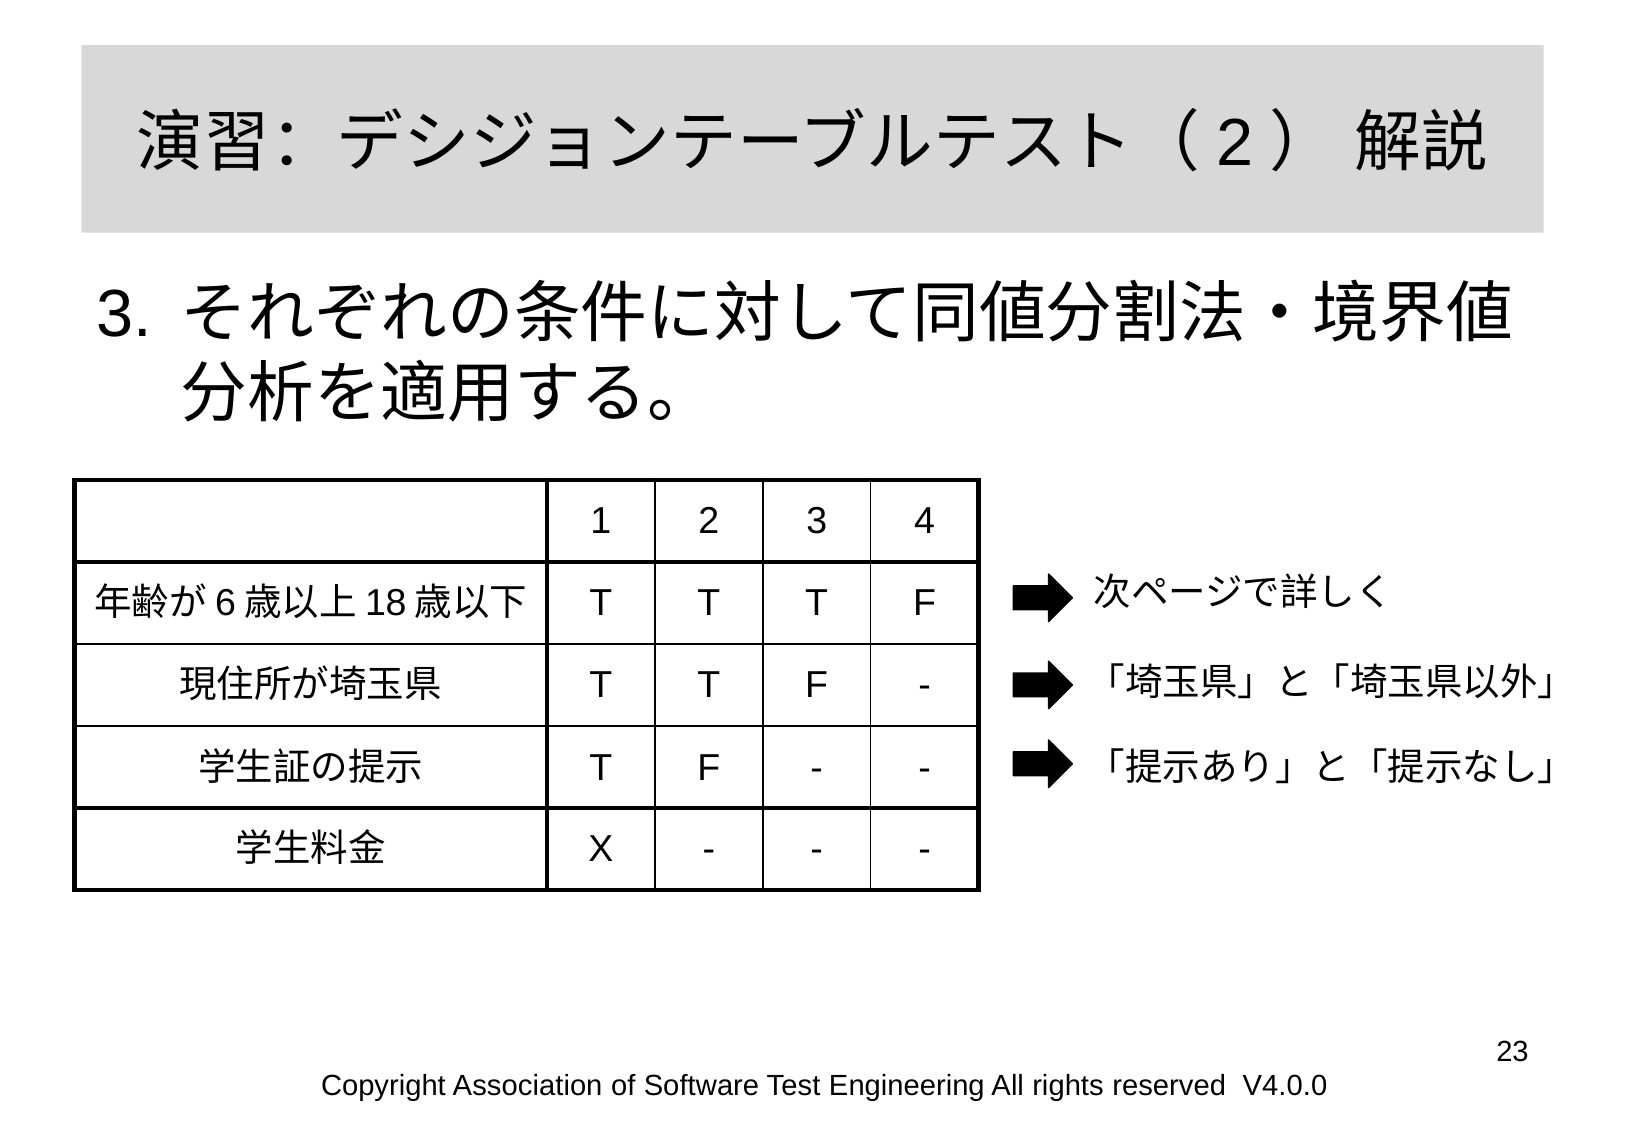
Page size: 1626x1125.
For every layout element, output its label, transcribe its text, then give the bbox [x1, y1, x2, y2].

text_box 「提示あり」と「提示なし」 [1072, 735, 1625, 796]
table_cell 年齢が6歳以上18歳以下 [77, 564, 545, 643]
footer Copyright Association of Software Test Engineering All rights reserved V4.0.0 [233, 1058, 1415, 1103]
table_header 3 [764, 482, 870, 560]
text_box 次ページで詳しく [1078, 560, 1610, 621]
table_cell - [764, 727, 870, 806]
table_cell - [871, 645, 976, 725]
table_cell - [656, 810, 762, 888]
table_cell F [656, 727, 762, 806]
table_cell 学生証の提示 [77, 727, 545, 806]
table_cell T [549, 645, 654, 725]
table_cell T [764, 564, 870, 643]
table_cell T [656, 645, 762, 725]
table_cell F [871, 564, 976, 643]
table_cell T [549, 727, 654, 806]
text_box [1013, 574, 1073, 622]
slide_number ‹#› [1164, 1024, 1544, 1103]
table_cell T [656, 564, 762, 643]
list それぞれの条件に対して同値分割法・境界値分析を適用する。 [81, 262, 1544, 1005]
table_cell X [549, 810, 654, 888]
table_cell T [549, 564, 654, 643]
table_header 2 [656, 482, 762, 560]
text_box 「埼玉県」と「埼玉県以外」 [1072, 650, 1620, 711]
table_cell - [871, 810, 976, 888]
table_header [77, 482, 545, 560]
table_header 1 [549, 482, 654, 560]
title 演習：デシジョンテーブルテスト（2） 解説 [81, 45, 1544, 233]
table_cell 現住所が埼玉県 [77, 645, 545, 725]
table_cell F [764, 645, 870, 725]
table_cell - [764, 810, 870, 888]
text_box [1013, 661, 1072, 709]
table_cell 学生料金 [77, 810, 545, 888]
table_header 4 [871, 482, 976, 560]
table_cell - [871, 727, 976, 806]
text_box [1013, 740, 1072, 788]
